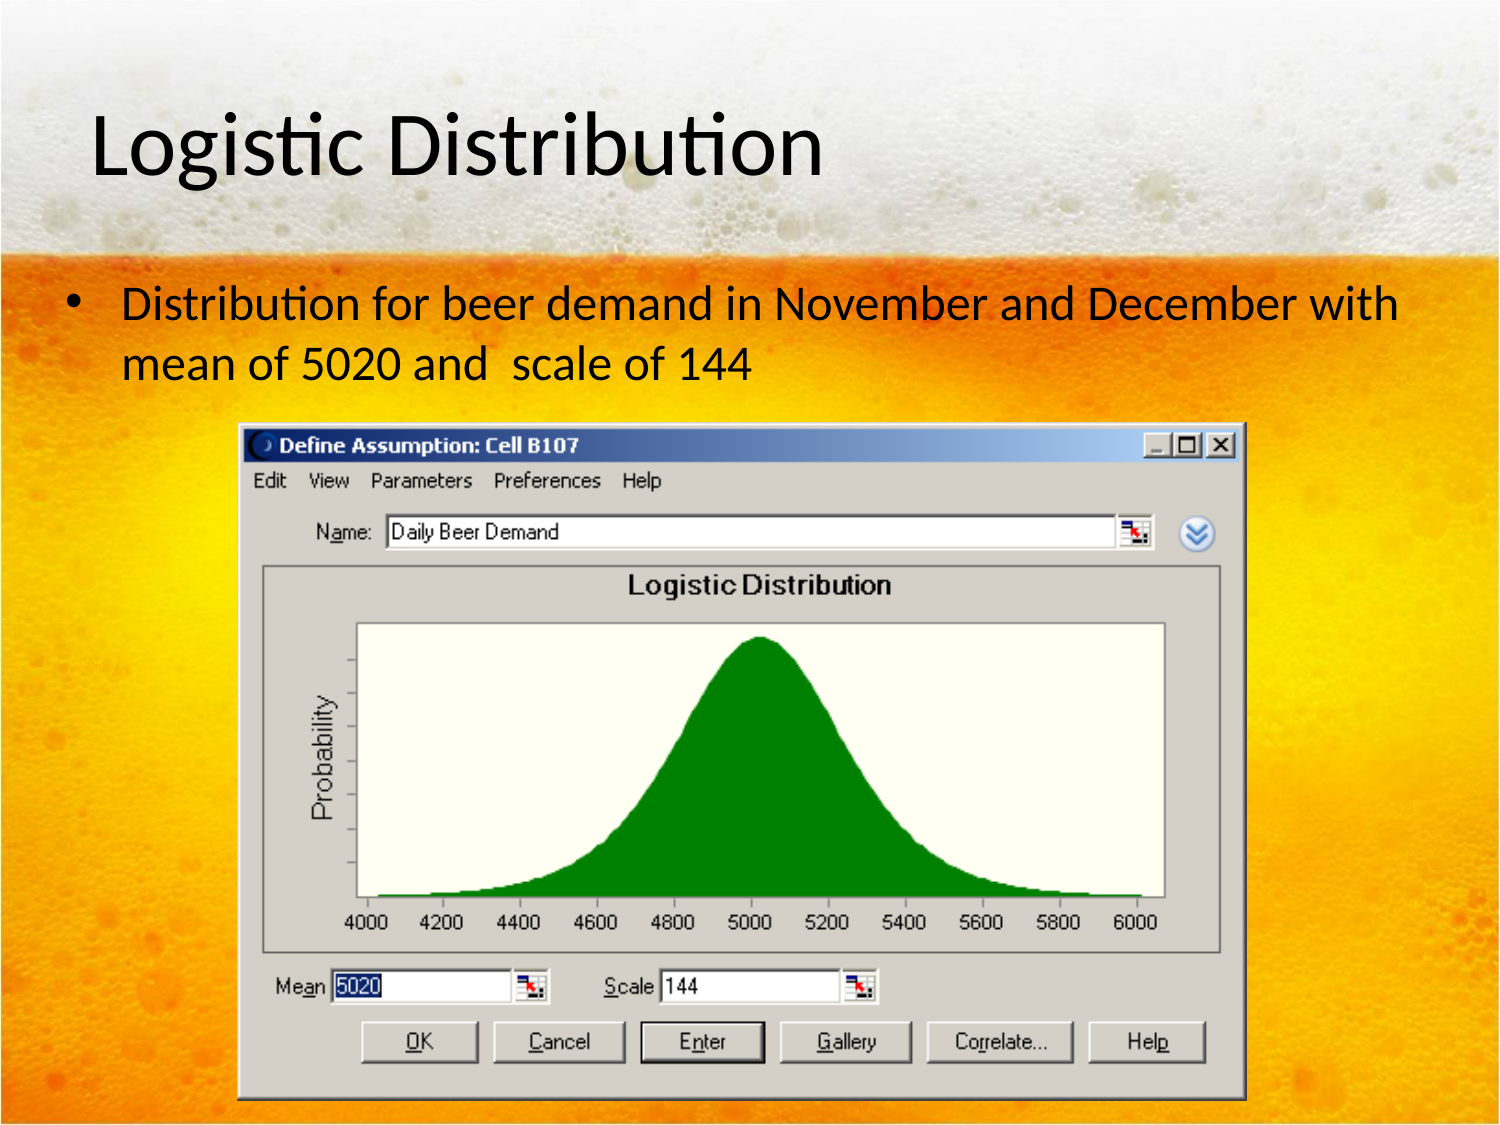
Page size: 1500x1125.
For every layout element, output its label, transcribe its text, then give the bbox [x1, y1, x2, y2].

title Logistic Distribution [75, 45, 1425, 233]
picture [0, 0, 1500, 1125]
list Distribution for beer demand in November and December with mean of 5020 and scale of 144 [50, 262, 1463, 1088]
